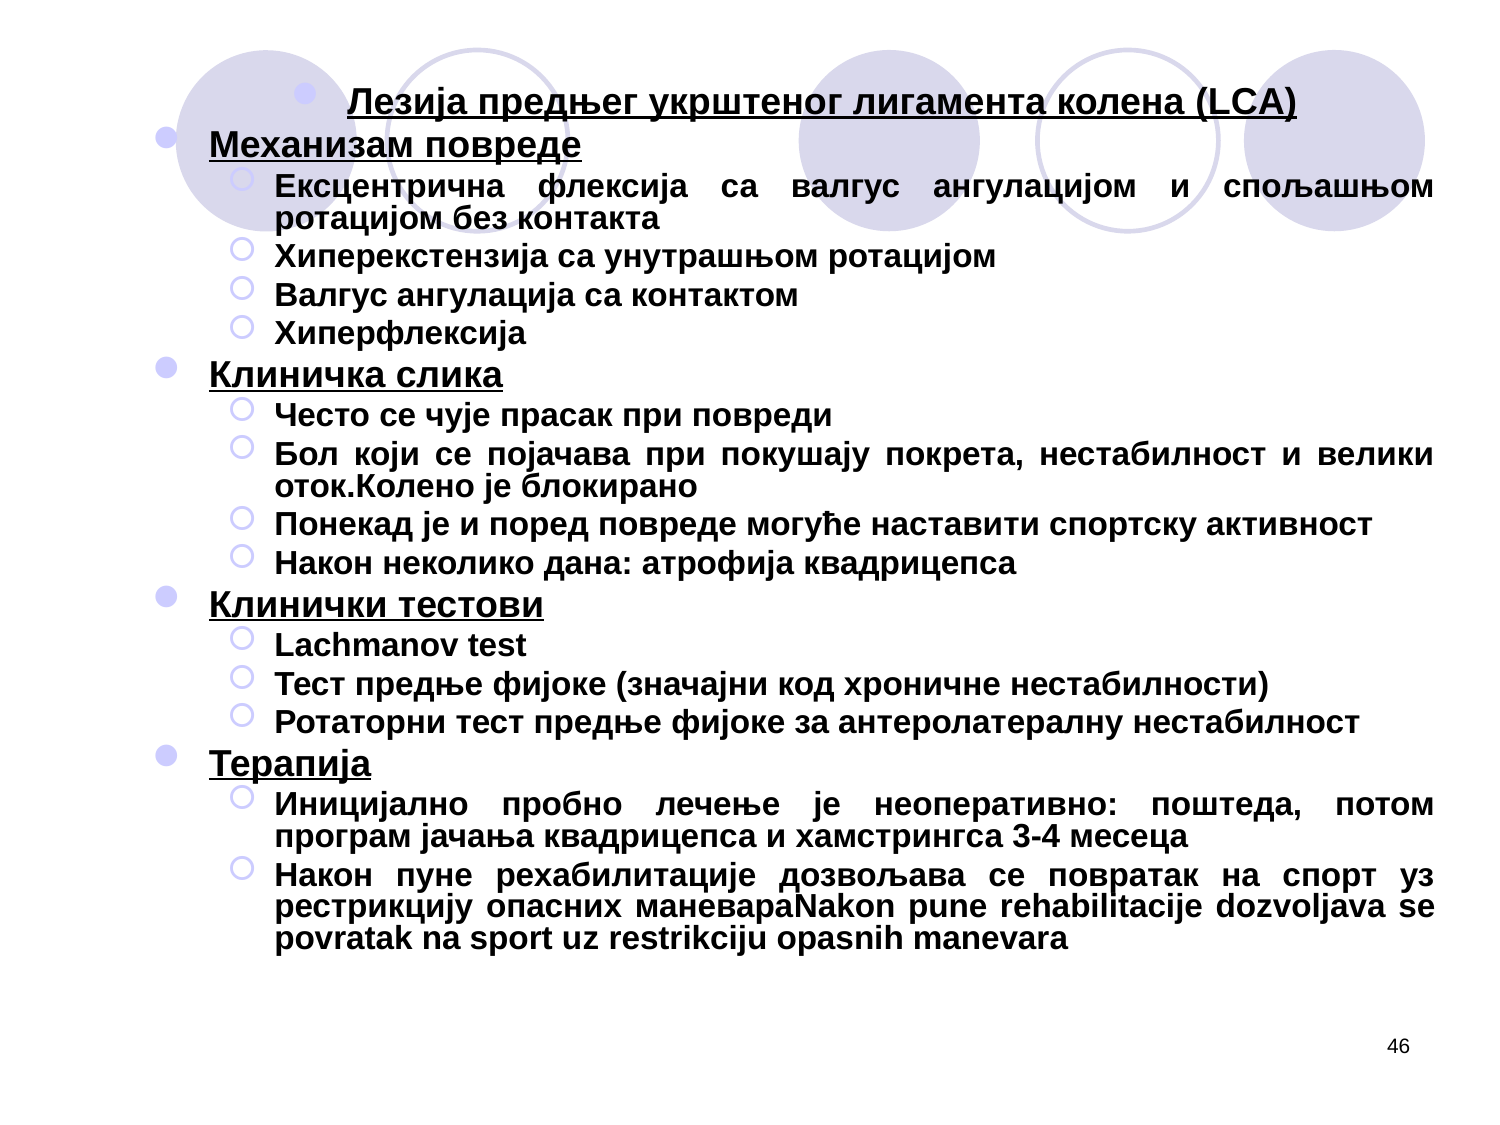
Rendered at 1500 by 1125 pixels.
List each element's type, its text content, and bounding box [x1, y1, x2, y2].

list Лезија предњег укрштеног лигамента колена (LCA) Механизам повреде Ексцентрична флексија са валгус ангулацијом и спољашњом ротацијом без контакта Хиперекстензија са унутрашњом ротацијом Валгус ангулација са контактом Хиперфлексија Клиничка слика Често се чује прасак при повреди Бол који се појачава при покушају покрета, нестабилност и велики оток.Колено је блокирано Понекад је и поред повреде могуће наставити спортску активност Након неколико дана: атрофија квадрицепса Клинички тестови Lachmanov test Тест предње фијоке (значајни код хроничне нестабилности) Ротаторни тест предње фијоке за антеролатералну нестабилност Терапија Иницијално пробно лечење је неоперативно: поштеда, потом програм јачања квадрицепса и хамстрингса 3-4 месеца Након пуне рехабилитације дозвољава се повратак на спорт уз рестрикцију опасних маневараNakon pune rehabilitacije dozvoljava se povratak na sport uz restrikciju opasnih manevara [137, 78, 1451, 1100]
